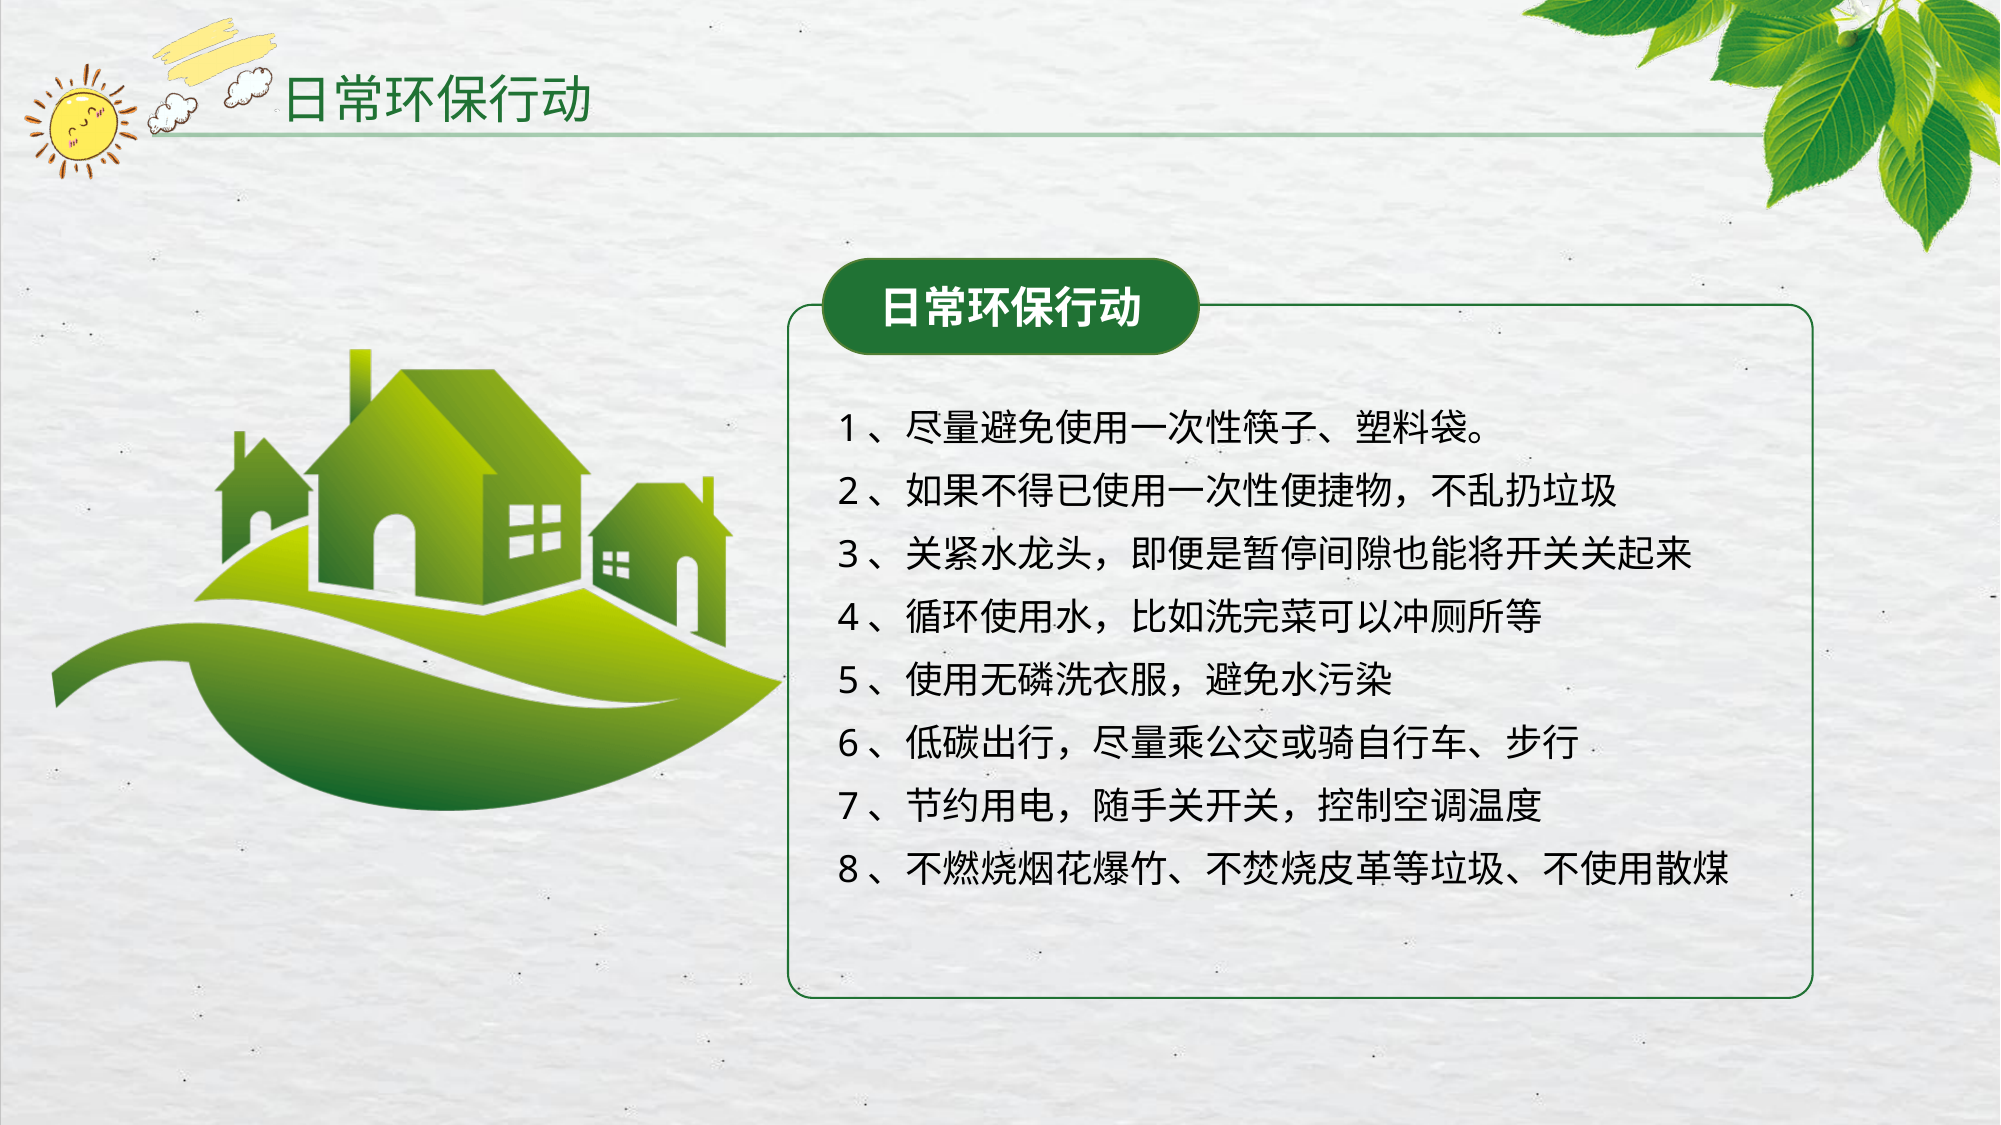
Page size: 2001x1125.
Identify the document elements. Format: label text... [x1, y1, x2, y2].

text_box 日常环保行动 [290, 58, 837, 134]
picture [10, 206, 802, 998]
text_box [802, 258, 1813, 998]
picture [11, 0, 301, 201]
picture [1496, 0, 2000, 296]
